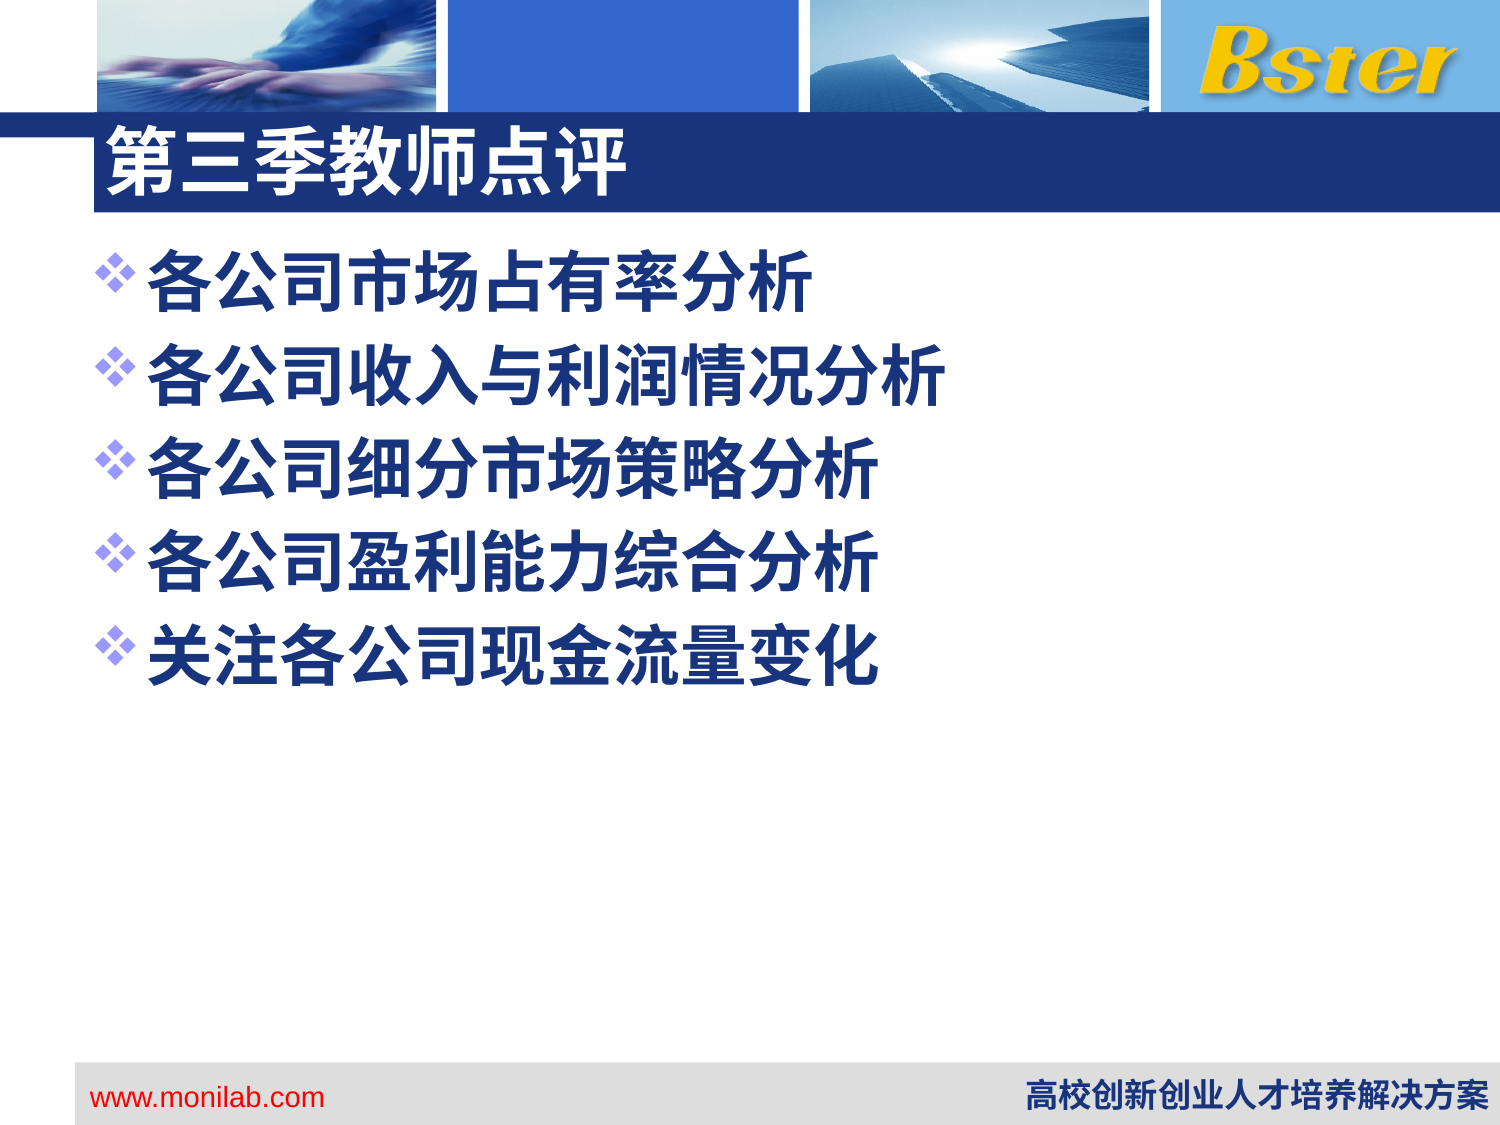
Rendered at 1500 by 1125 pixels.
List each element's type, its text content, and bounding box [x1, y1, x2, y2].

picture [810, 0, 1150, 112]
title 第三季教师点评 [88, 113, 1369, 206]
list 各公司市场占有率分析 各公司收入与利润情况分析 各公司细分市场策略分析 各公司盈利能力综合分析 关注各公司现金流量变化 [74, 232, 1454, 1034]
picture [1199, 26, 1458, 94]
picture [97, 0, 437, 112]
